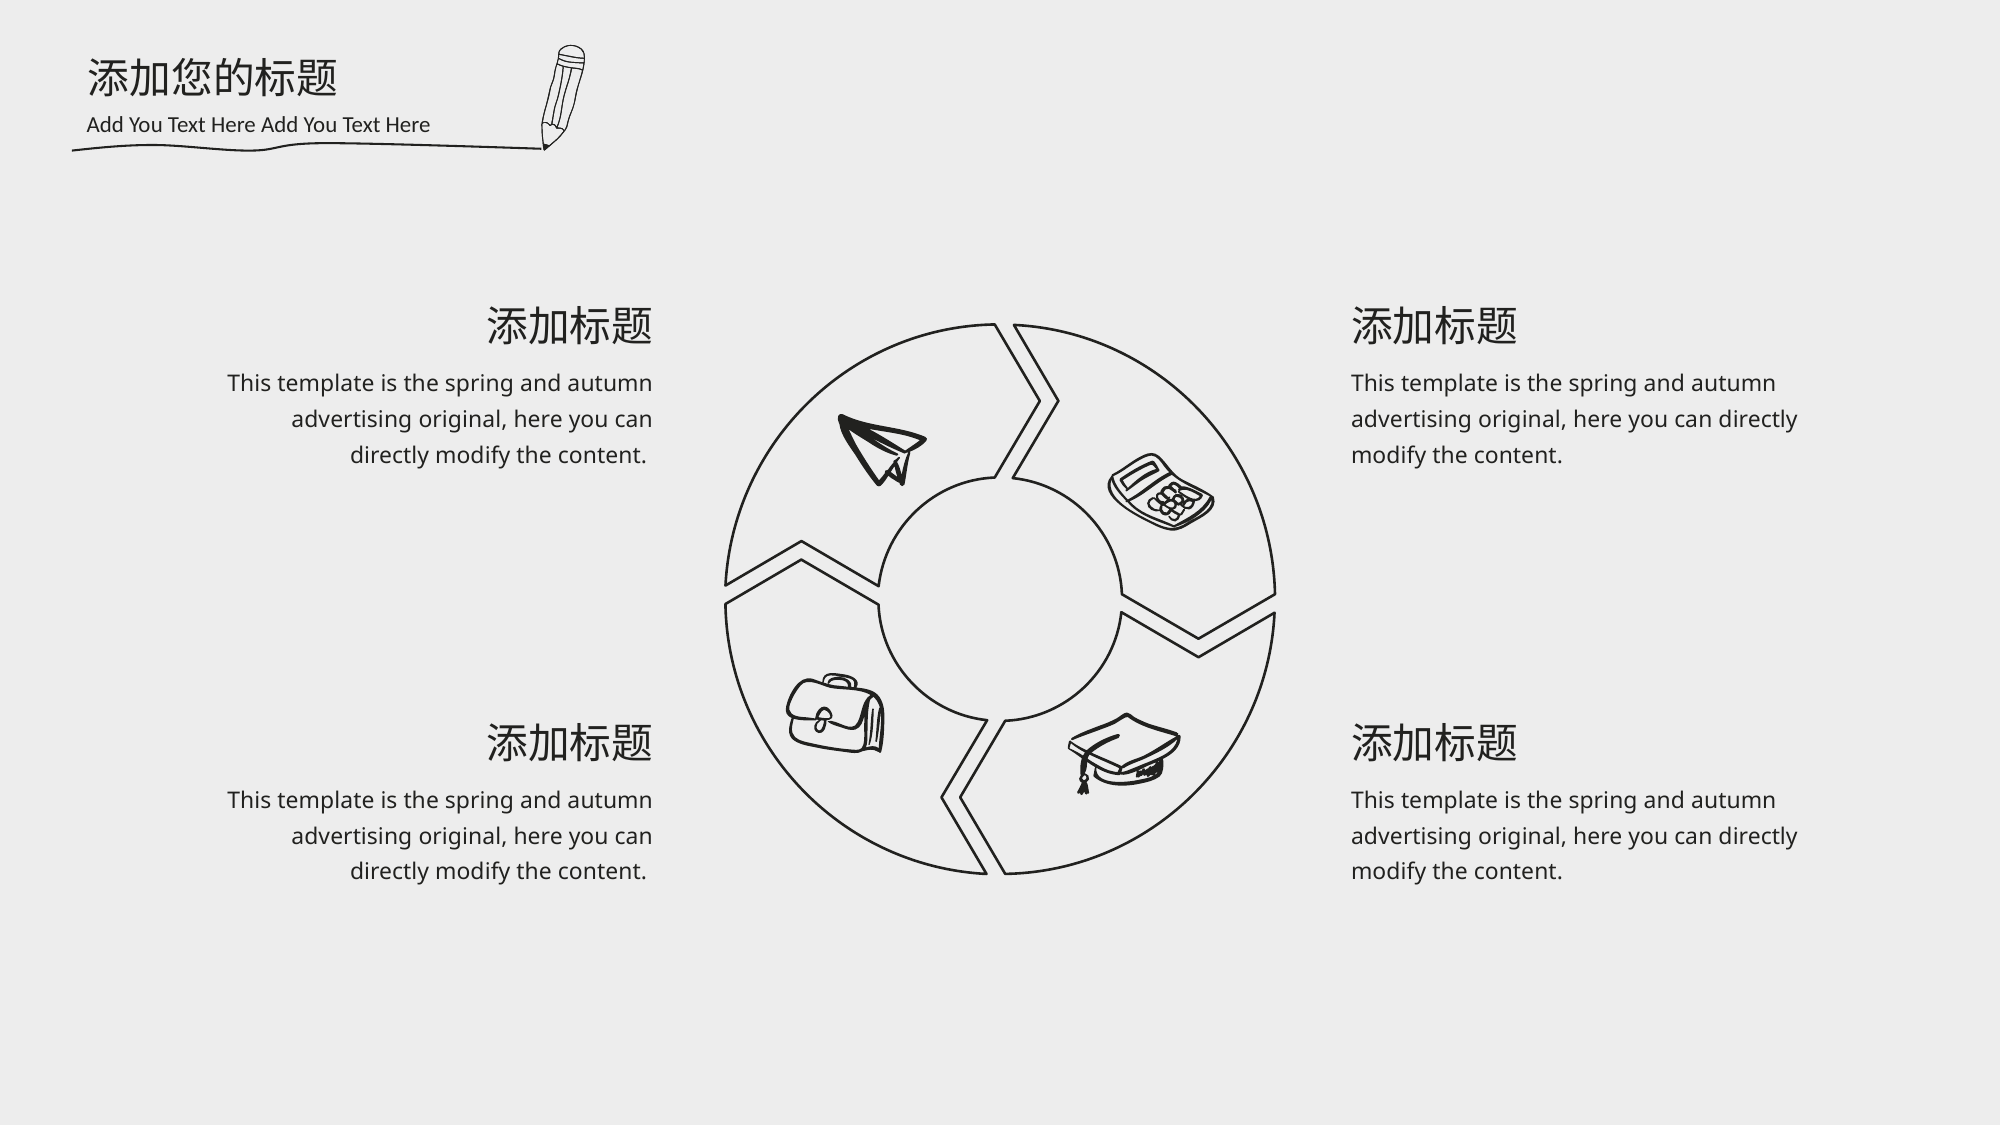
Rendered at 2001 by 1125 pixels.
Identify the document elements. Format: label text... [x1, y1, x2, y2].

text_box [509, 75, 617, 120]
text_box [725, 559, 988, 874]
text_box [1012, 324, 1276, 639]
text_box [1094, 451, 1219, 532]
text_box 添加标题 [1336, 709, 1552, 770]
text_box [1067, 712, 1181, 796]
text_box [837, 414, 927, 487]
text_box 添加标题 [463, 292, 669, 353]
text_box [784, 669, 885, 755]
text_box [725, 324, 1040, 587]
text_box This template is the spring and autumn advertising original, here you can directly modify the content. [205, 770, 669, 892]
text_box 添加标题 [463, 709, 669, 770]
text_box [960, 612, 1275, 874]
text_box Add You Text Here Add You Text Here [71, 93, 542, 145]
text_box This template is the spring and autumn advertising original, here you can directly modify the content. [1336, 770, 1827, 892]
text_box [71, 142, 542, 152]
text_box 添加您的标题 [73, 44, 354, 93]
text_box 添加标题 [1336, 292, 1552, 353]
text_box This template is the spring and autumn advertising original, here you can directly modify the content. [1336, 353, 1827, 475]
text_box This template is the spring and autumn advertising original, here you can directly modify the content. [205, 353, 669, 475]
